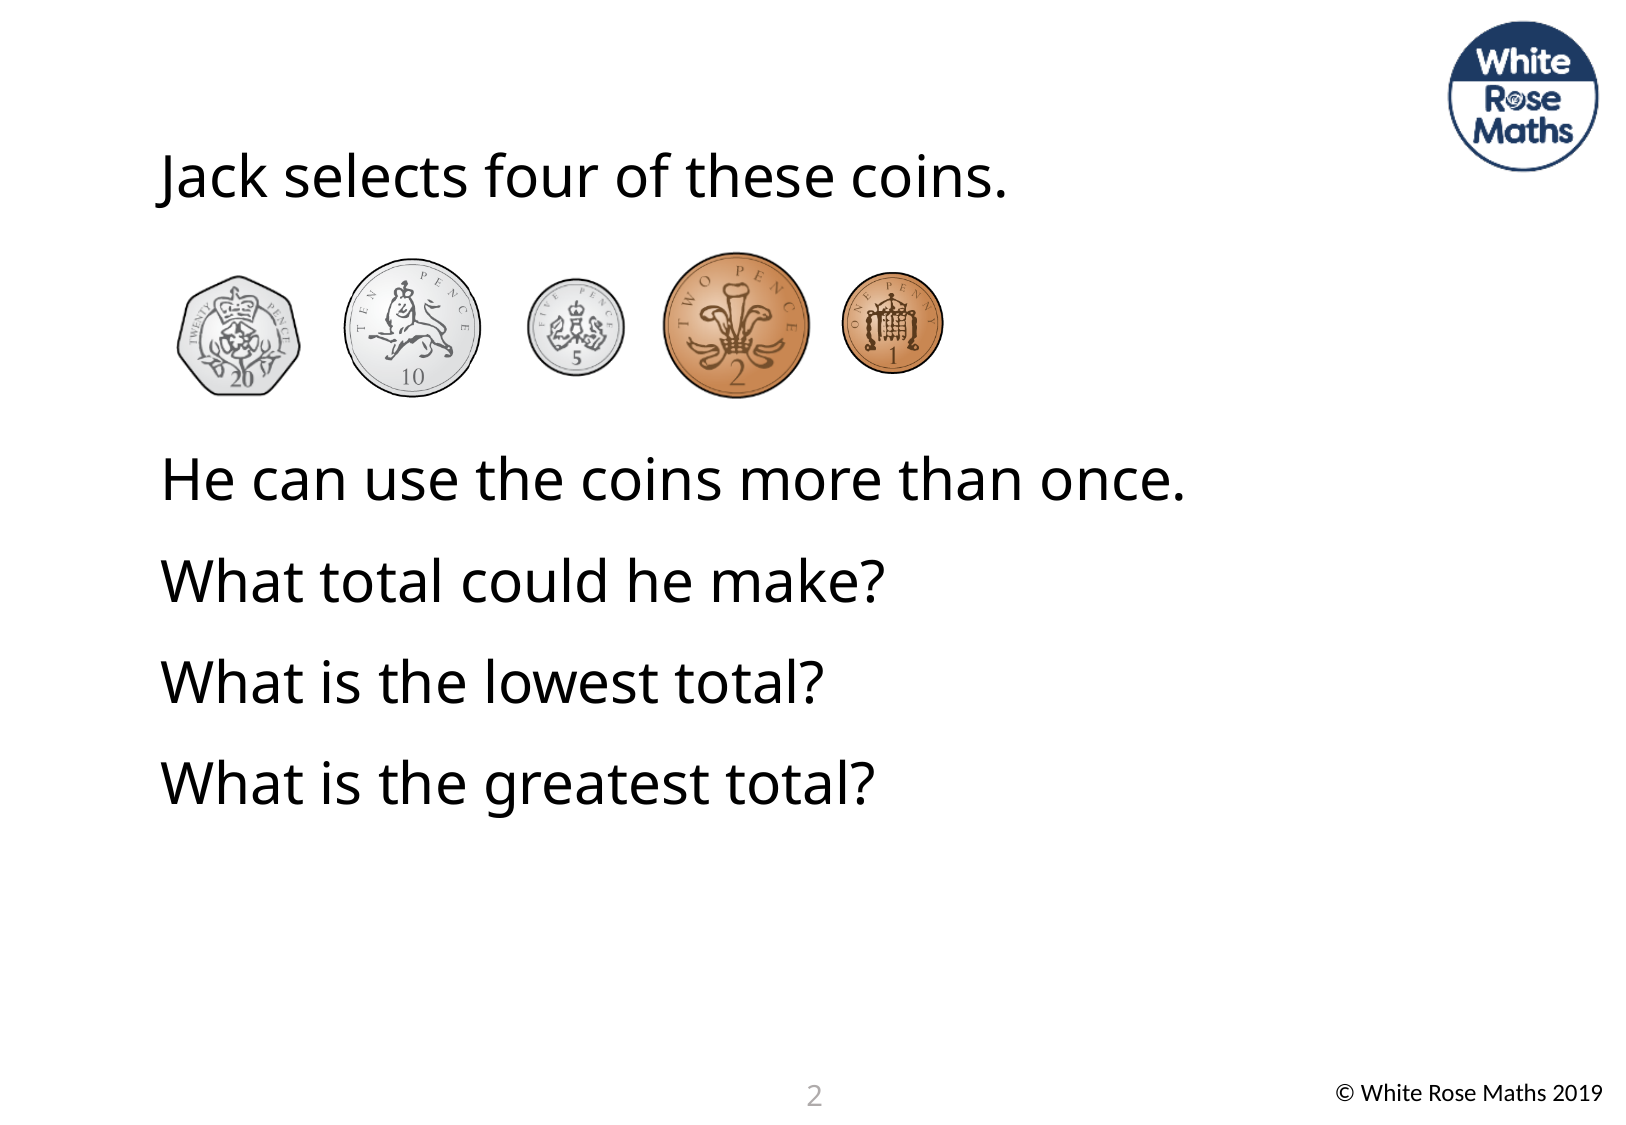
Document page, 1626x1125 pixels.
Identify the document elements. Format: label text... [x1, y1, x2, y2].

picture [1444, 17, 1602, 175]
slide_number 2 [776, 1069, 854, 1125]
text_box Jack selects four of these coins. He can use the coins more than once. What total could he make? What is the lowest total? What is the greatest total? [145, 120, 1468, 824]
picture [142, 231, 979, 436]
